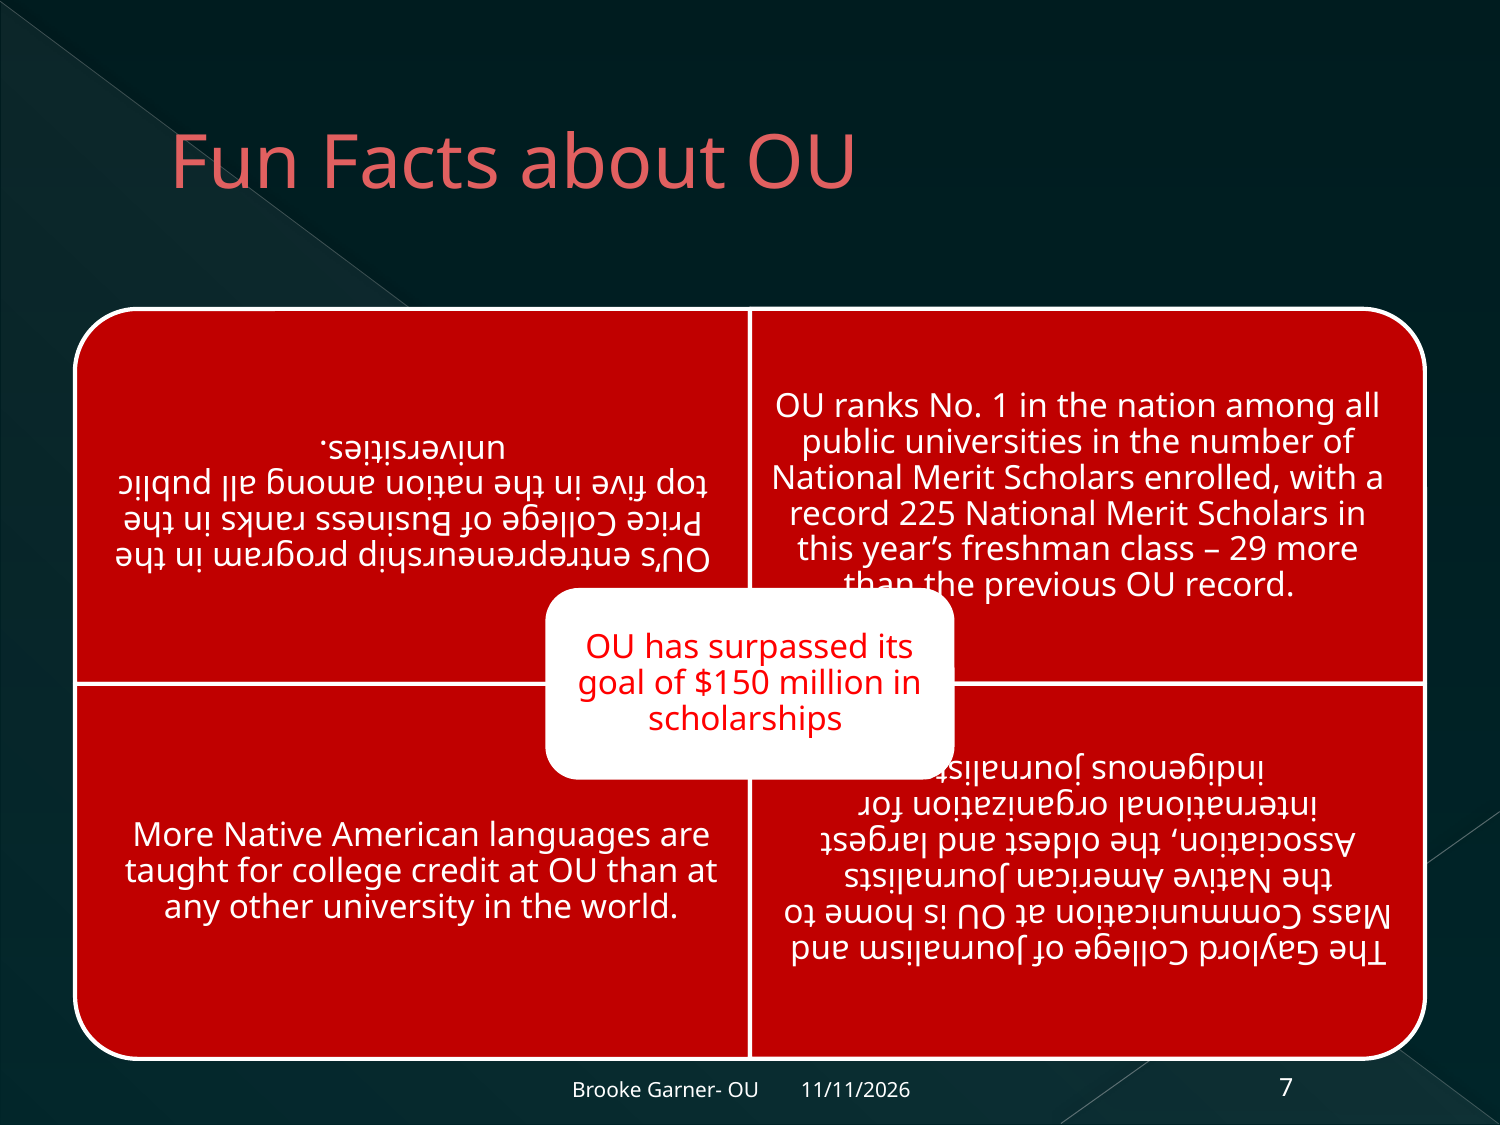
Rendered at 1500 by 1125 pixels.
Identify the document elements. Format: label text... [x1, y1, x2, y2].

title Fun Facts about OU [75, 43, 1425, 274]
footer Brooke Garner- OU [75, 1063, 774, 1113]
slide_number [786, 1062, 1136, 1113]
slide_number 7 [1245, 1063, 1328, 1113]
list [74, 308, 1426, 1060]
